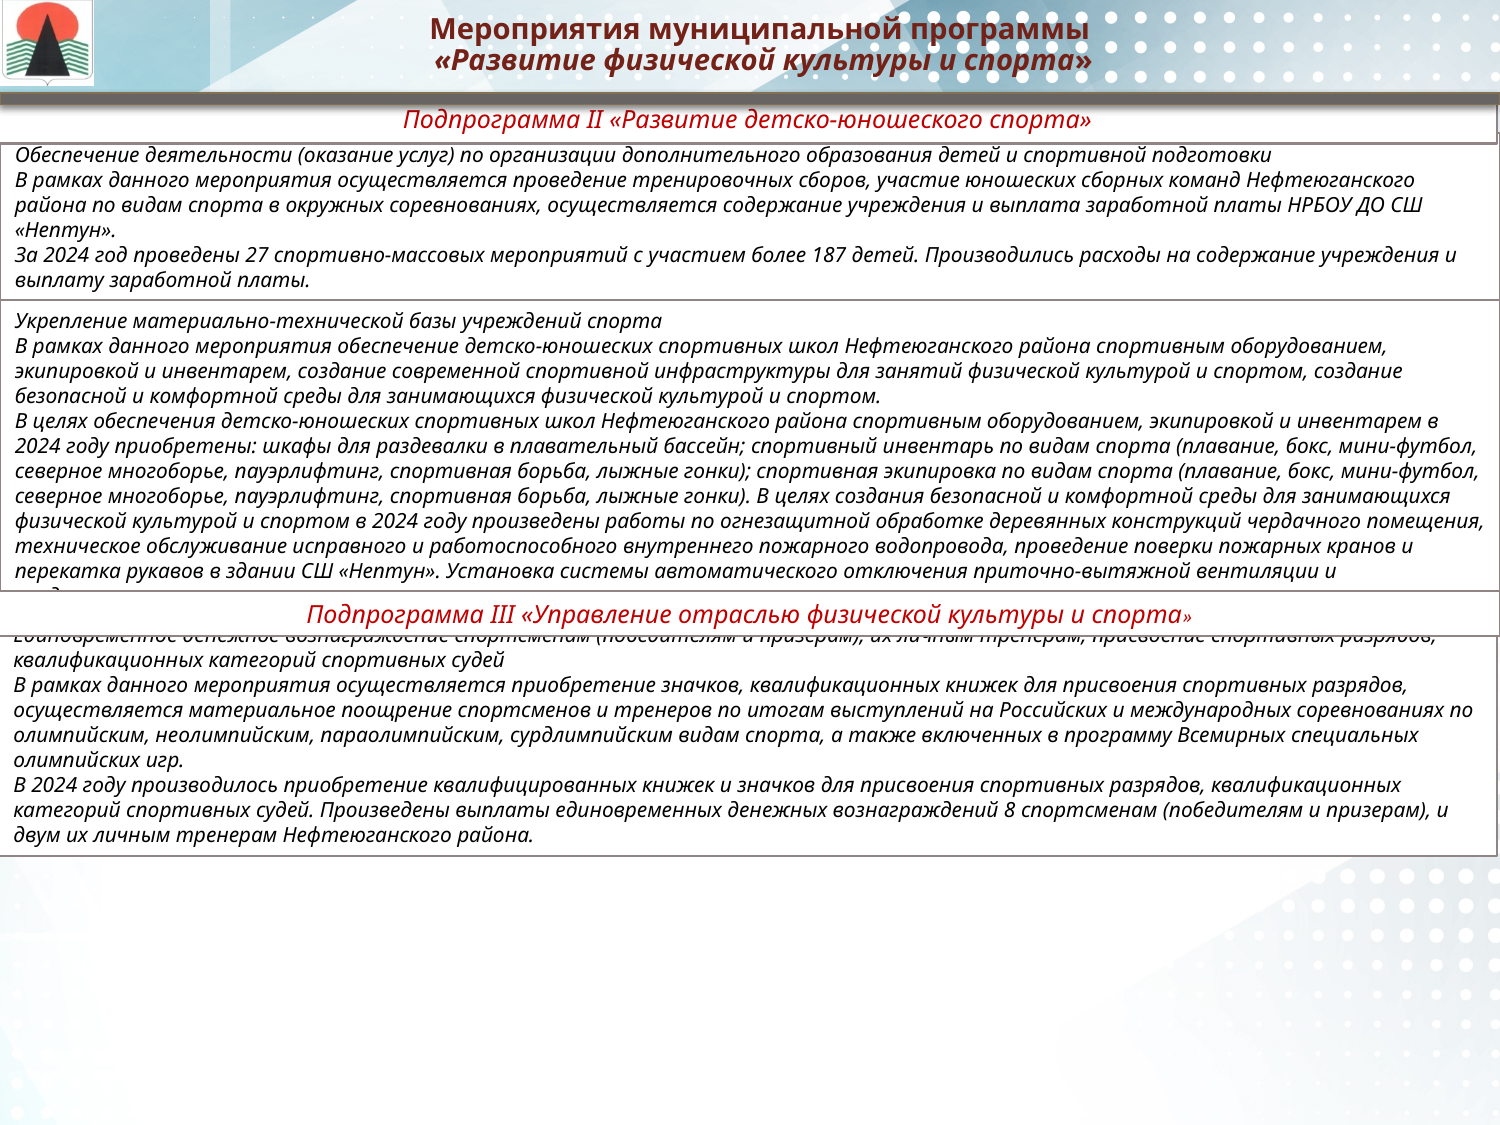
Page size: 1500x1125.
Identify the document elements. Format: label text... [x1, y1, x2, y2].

text_box Подпрограмма II «Развитие детско-юношеского спорта» [0, 114, 1498, 145]
text_box [0, 92, 1500, 105]
text_box Подпрограмма III «Управление отраслью физической культуры и спорта» [0, 590, 1500, 637]
text_box Обеспечение деятельности (оказание услуг) по организации дополнительного образования детей и спортивной подготовки В рамках данного мероприятия осуществляется проведение тренировочных сборов, участие юношеских сборных команд Нефтеюганского района по видам спорта в окружных соревнованиях, осуществляется содержание учреждения и выплата заработной платы НРБОУ ДО СШ «Нептун». За 2024 год проведены 27 спортивно-массовых мероприятий с участием более 187 детей. Производились расходы на содержание учреждения и выплату заработной платы. [0, 132, 1500, 299]
text_box Мероприятия муниципальной программы «Развитие физической культуры и спорта» [99, 17, 1428, 85]
text_box Единовременное денежное вознаграждение спортсменам (победителям и призерам), их личным тренерам, присвоение спортивных разрядов, квалификационных категорий спортивных судей В рамках данного мероприятия осуществляется приобретение значков, квалификационных книжек для присвоения спортивных разрядов, осуществляется материальное поощрение спортсменов и тренеров по итогам выступлений на Российских и международных соревнованиях по олимпийским, неолимпийским, параолимпийским, сурдлимпийским видам спорта, а также включенных в программу Всемирных специальных олимпийских игр. В 2024 году производилось приобретение квалифицированных книжек и значков для присвоения спортивных разрядов, квалификационных категорий спортивных судей. Произведены выплаты единовременных денежных вознаграждений 8 спортсменам (победителям и призерам), и двум их личным тренерам Нефтеюганского района. [0, 637, 1498, 857]
text_box Укрепление материально-технической базы учреждений спорта В рамках данного мероприятия обеспечение детско-юношеских спортивных школ Нефтеюганского района спортивным оборудованием, экипировкой и инвентарем, создание современной спортивной инфраструктуры для занятий физической культурой и спортом, создание безопасной и комфортной среды для занимающихся физической культурой и спортом. В целях обеспечения детско-юношеских спортивных школ Нефтеюганского района спортивным оборудованием, экипировкой и инвентарем в 2024 году приобретены: шкафы для раздевалки в плавательный бассейн; спортивный инвентарь по видам спорта (плавание, бокс, мини-футбол, северное многоборье, пауэрлифтинг, спортивная борьба, лыжные гонки); спортивная экипировка по видам спорта (плавание, бокс, мини-футбол, северное многоборье, пауэрлифтинг, спортивная борьба, лыжные гонки). В целях создания безопасной и комфортной среды для занимающихся физической культурой и спортом в 2024 году произведены работы по огнезащитной обработке деревянных конструкций чердачного помещения, техническое обслуживание исправного и работоспособного внутреннего пожарного водопровода, проведение поверки пожарных кранов и перекатка рукавов в здании СШ «Нептун». Установка системы автоматического отключения приточно-вытяжной вентиляции и кондиционирования при пожаре. [0, 299, 1500, 590]
picture [0, 0, 1500, 92]
picture [0, 637, 1500, 1125]
